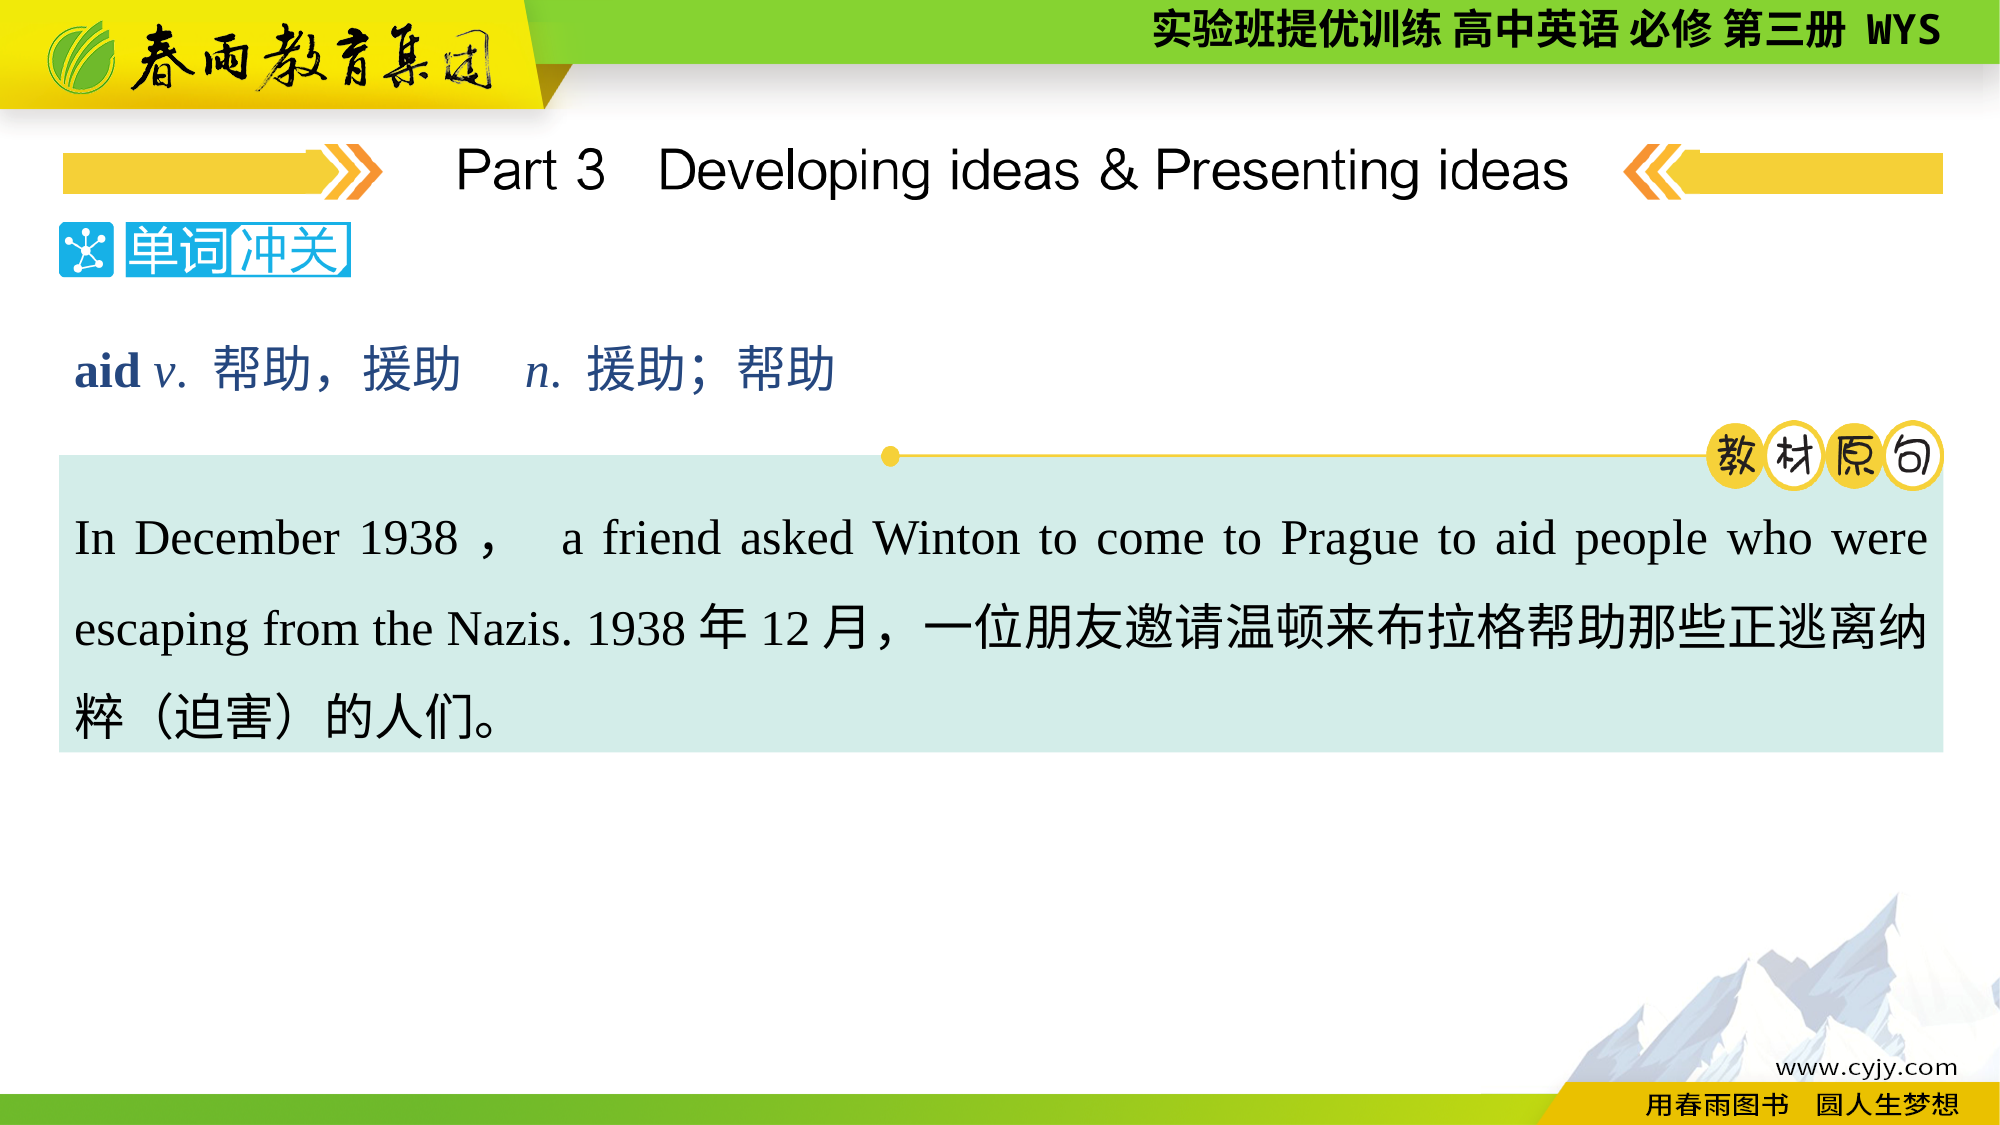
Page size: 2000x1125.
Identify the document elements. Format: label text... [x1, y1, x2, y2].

text_box In December 1938， a friend asked Winton to come to Prague to aid people who were escaping from the Nazis. 1938年12月，一位朋友邀请温顿来布拉格帮助那些正逃离纳粹（迫害）的人们。 [59, 455, 1944, 753]
list aid v. 帮助，援助 n. 援助；帮助 [59, 300, 1944, 395]
picture [0, 0, 2000, 1125]
